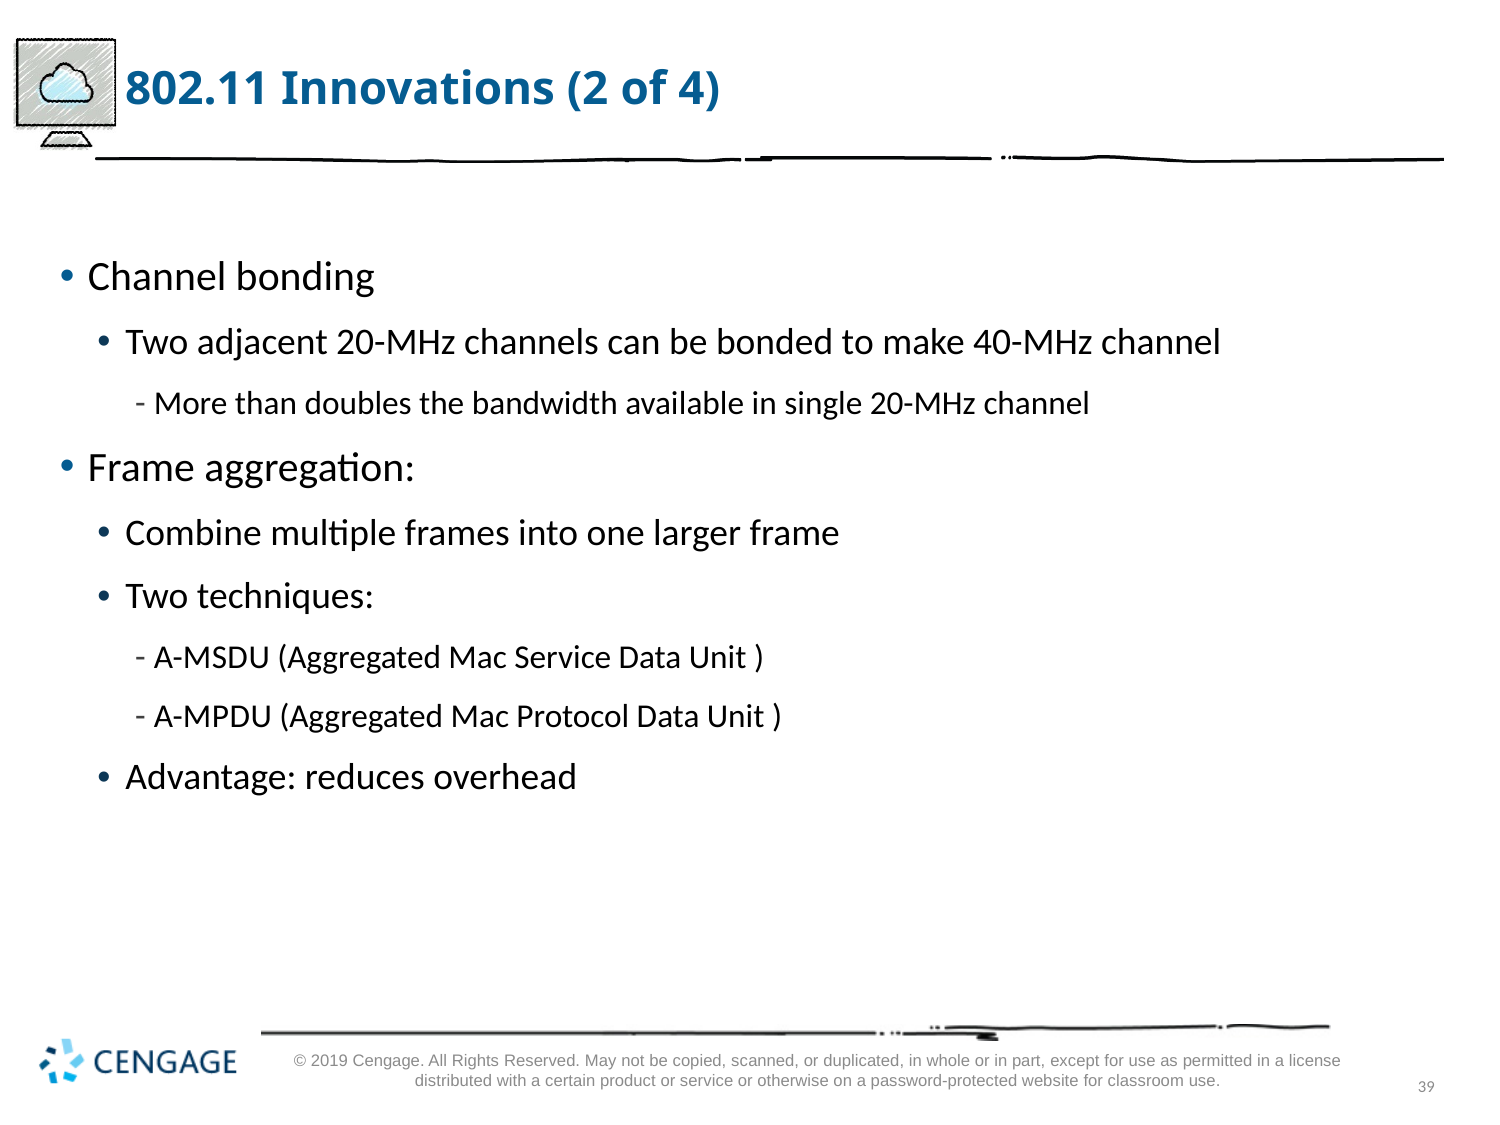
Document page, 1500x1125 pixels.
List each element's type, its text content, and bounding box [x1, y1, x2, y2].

picture [19, 1025, 249, 1096]
picture [261, 1024, 1331, 1041]
picture [95, 155, 1444, 163]
picture [13, 36, 117, 151]
footer © 2019 Cengage. All Rights Reserved. May not be copied, scanned, or duplicated, in whole or in part, except for use as permitted in a license distributed with a certain product or service or otherwise on a password-protected website for classroom use. [262, 1050, 1375, 1091]
list Channel bonding Two adjacent 20-MHz channels can be bonded to make 40-MHz channel More than doubles the bandwidth available in single 20-MHz channel Frame aggregation: Combine multiple frames into one larger frame Two techniques: A-M S D U (Aggregated Mac Service Data Unit ) A-M P D U (Aggregated Mac Protocol Data Unit ) Advantage: reduces overhead [59, 252, 1441, 805]
title 802.11 Innovations (2 of 4) [125, 66, 1442, 116]
